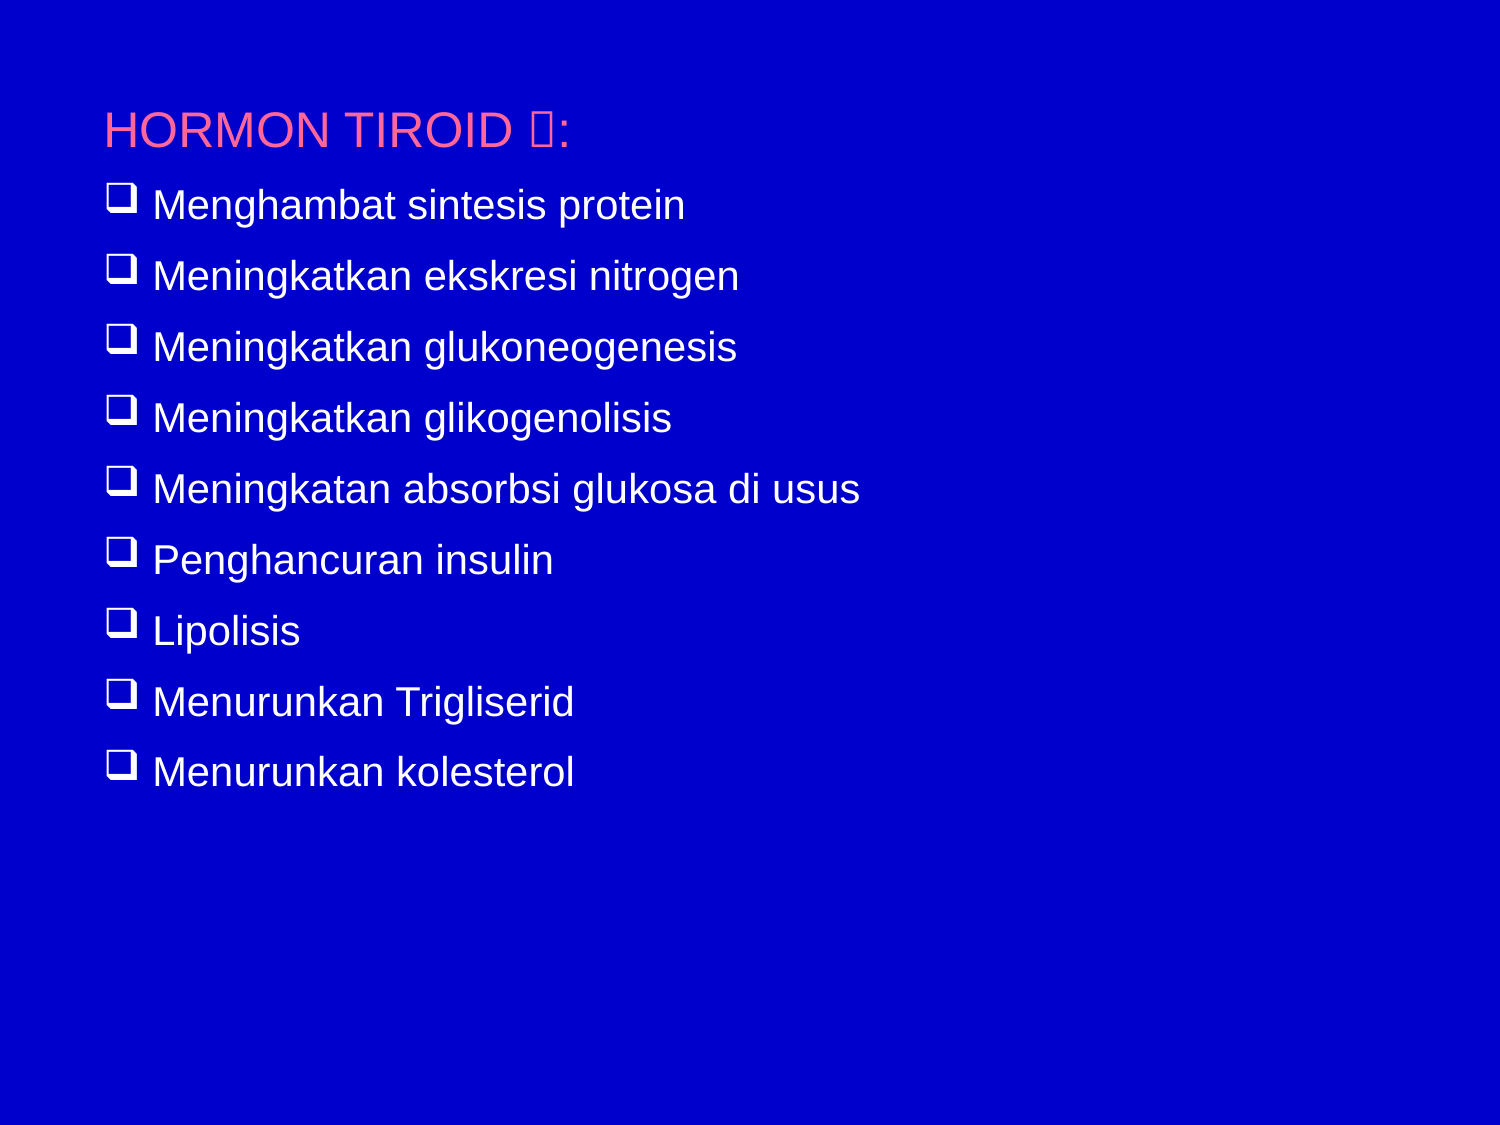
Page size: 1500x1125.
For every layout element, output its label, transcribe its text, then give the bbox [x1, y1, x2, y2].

text_box HORMON TIROID : Menghambat sintesis protein Meningkatkan ekskresi nitrogen Meningkatkan glukoneogenesis Meningkatkan glikogenolisis Meningkatan absorbsi glukosa di usus Penghancuran insulin Lipolisis Menurunkan Trigliserid Menurunkan kolesterol [88, 90, 1412, 803]
